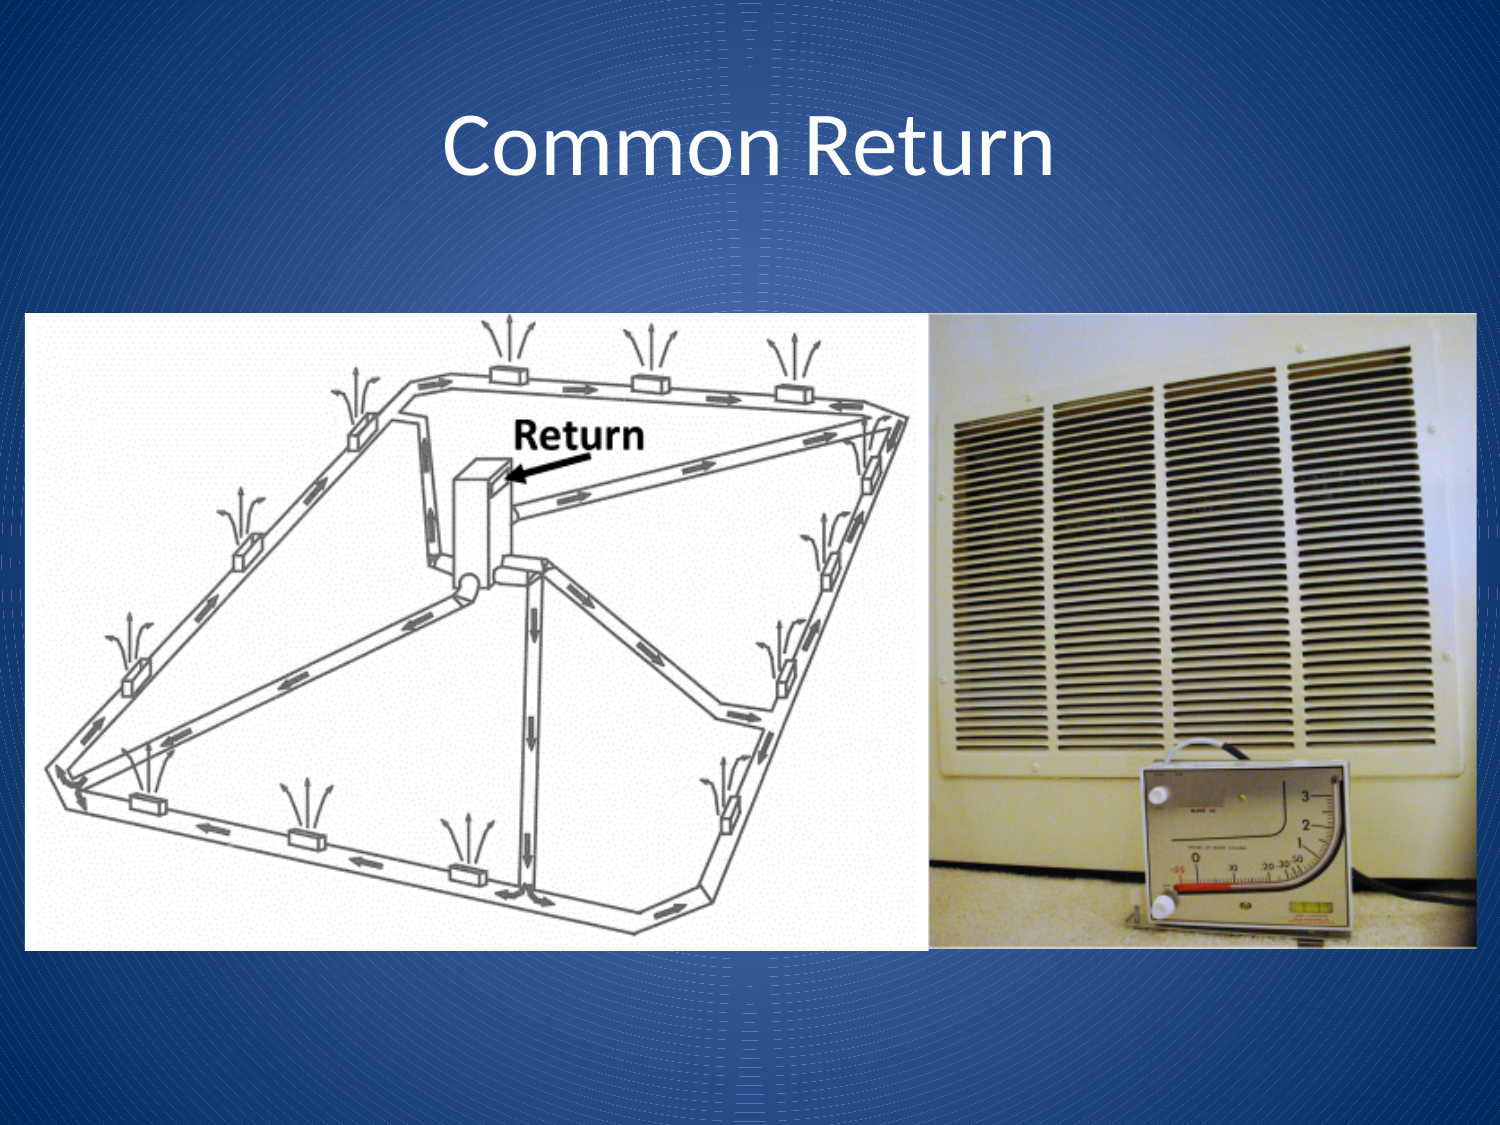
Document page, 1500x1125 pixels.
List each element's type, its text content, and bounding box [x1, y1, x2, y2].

title Common Return [75, 45, 1425, 233]
picture [24, 312, 1477, 951]
